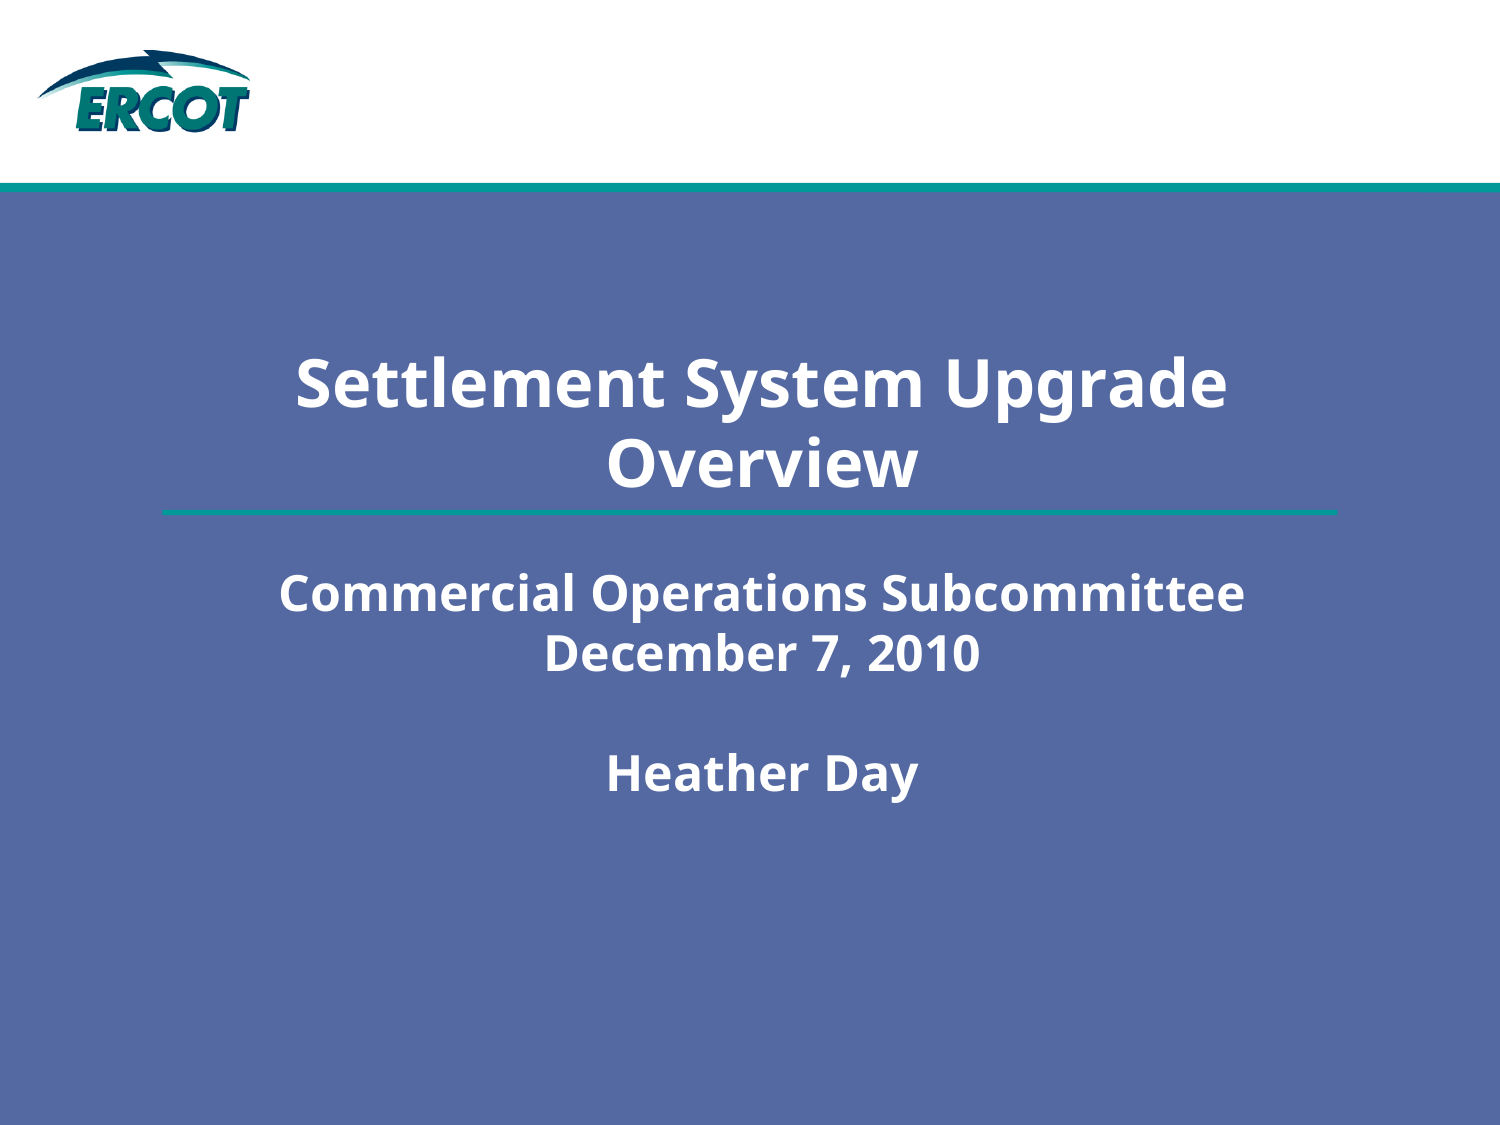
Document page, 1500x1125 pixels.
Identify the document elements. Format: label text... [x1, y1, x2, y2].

picture [37, 50, 250, 136]
title Settlement System Upgrade Overview Commercial Operations Subcommittee December 7, 2010 Heather Day [174, 274, 1351, 838]
